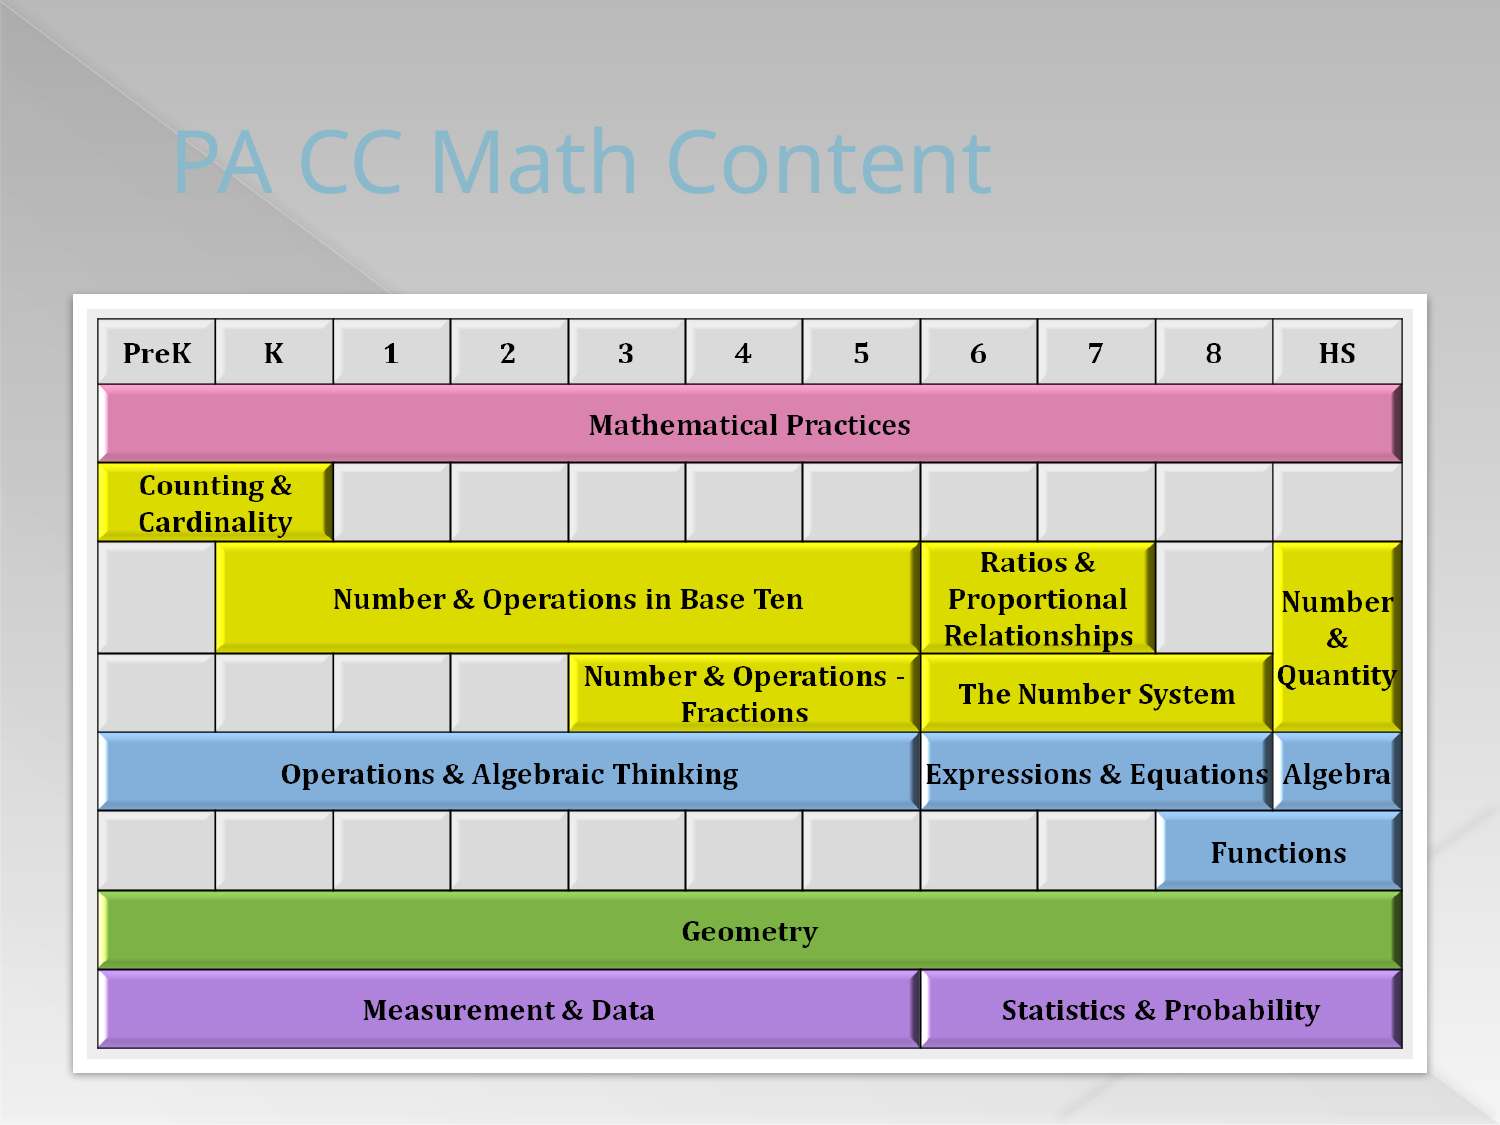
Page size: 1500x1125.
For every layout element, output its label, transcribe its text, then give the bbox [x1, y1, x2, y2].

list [87, 308, 1413, 1060]
title PA CC Math Content [75, 43, 1425, 274]
